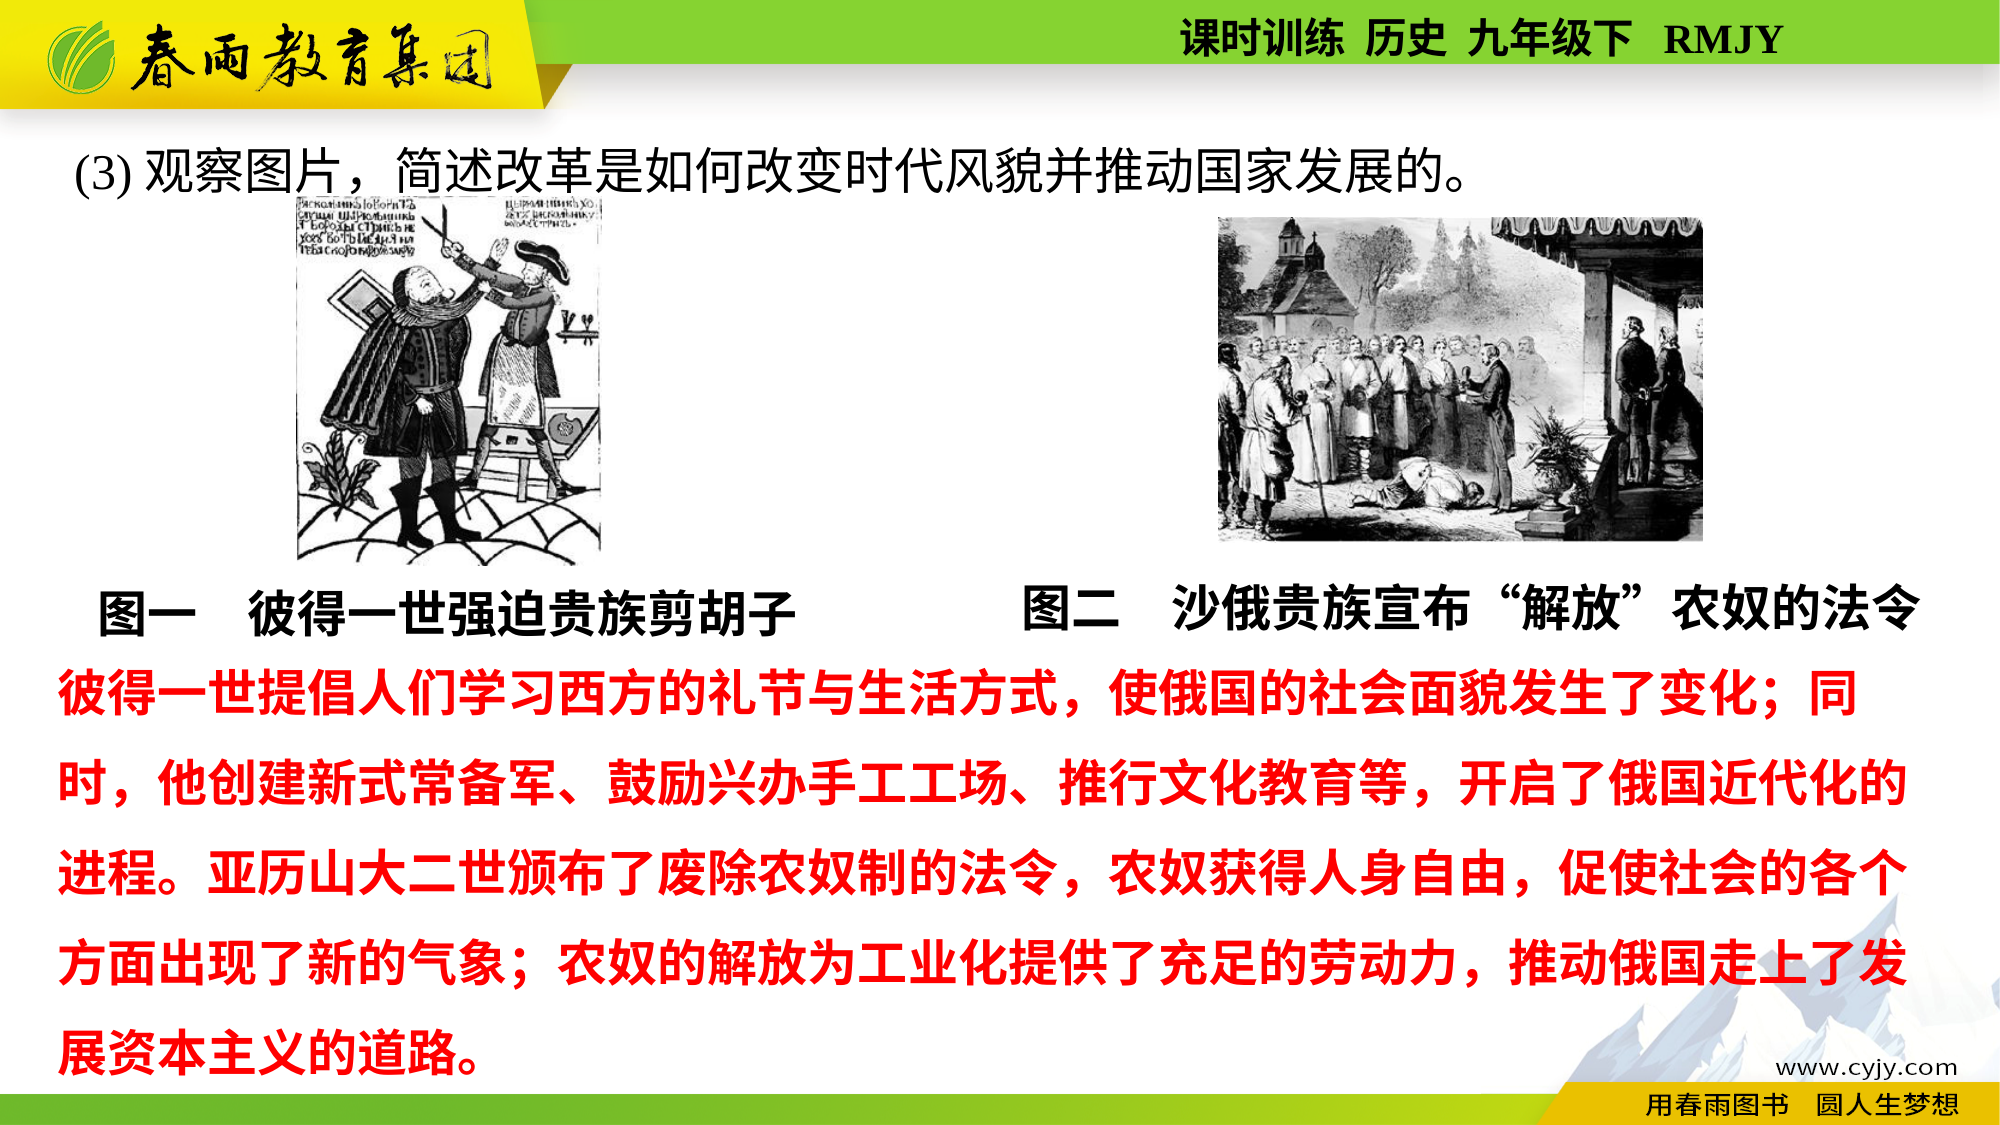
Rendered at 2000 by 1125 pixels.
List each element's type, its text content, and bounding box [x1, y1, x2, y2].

picture [0, 0, 2000, 1125]
list (3)观察图片，简述改革是如何改变时代风貌并推动国家发展的。 [59, 101, 1944, 197]
text_box 图二 沙俄贵族宣布“解放”农奴的法令 [999, 538, 1945, 644]
text_box 彼得一世提倡人们学习西方的礼节与生活方式，使俄国的社会面貌发生了变化；同时，他创建新式常备军、鼓励兴办手工工场、推行文化教育等，开启了俄国近代化的进程。亚历山大二世颁布了废除农奴制的法令，农奴获得人身自由，促使社会的各个方面出现了新的气象；农奴的解放为工业化提供了充足的劳动力，推动俄国走上了发展资本主义的道路。 [42, 624, 1945, 1090]
text_box 图一 彼得一世强迫贵族剪胡子 [0, 545, 897, 651]
